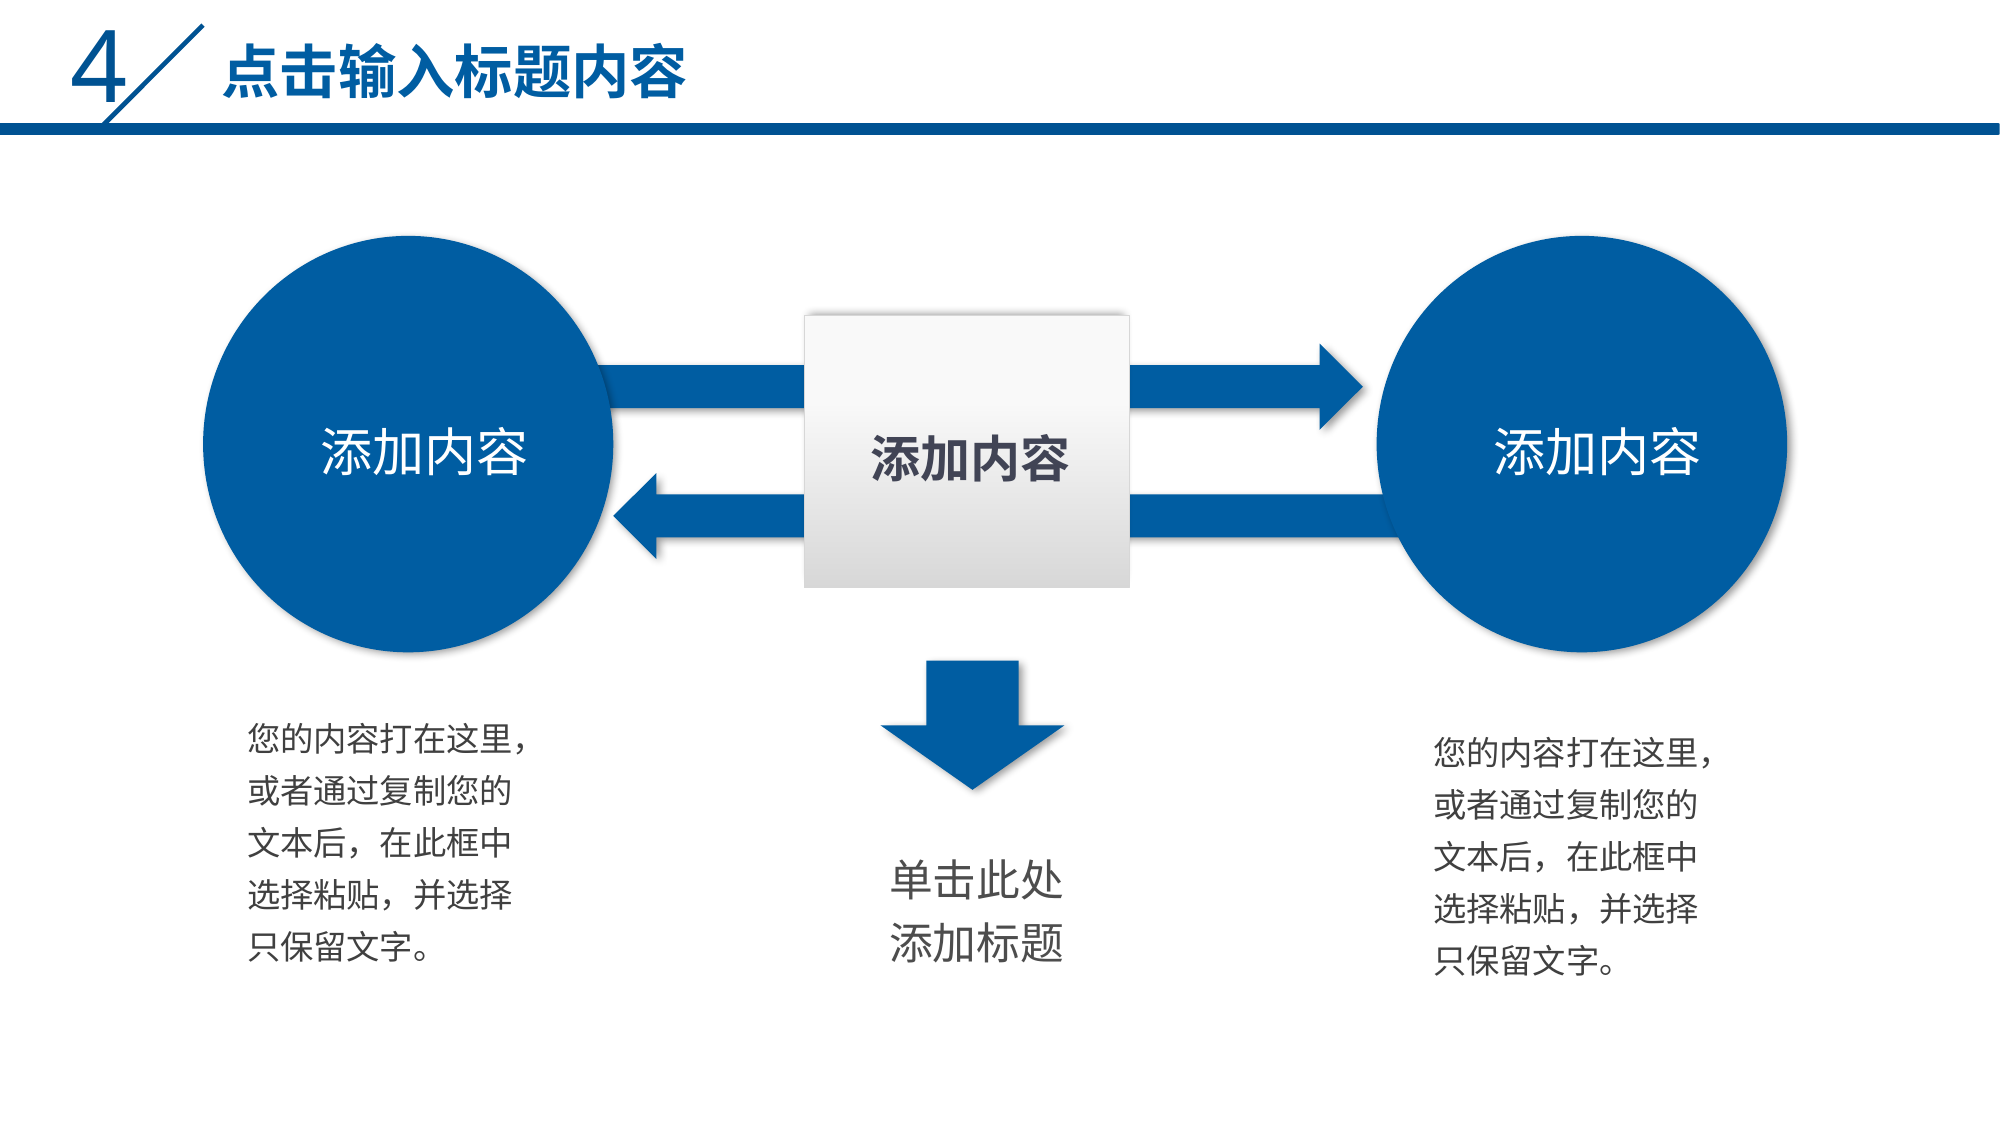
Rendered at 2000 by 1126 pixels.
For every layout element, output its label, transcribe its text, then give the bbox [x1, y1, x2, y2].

text_box 您的内容打在这里，或者通过复制您的文本后，在此框中选择粘贴，并选择只保留文字。 [226, 696, 566, 977]
text_box 单击此处添加标题 [868, 831, 1126, 979]
text_box [1130, 494, 1394, 538]
text_box 您的内容打在这里，或者通过复制您的文本后，在此框中选择粘贴，并选择只保留文字。 [1412, 710, 1752, 991]
text_box [880, 660, 1065, 790]
text_box 点击输入标题内容 [185, 27, 725, 113]
text_box 添加内容 [1376, 235, 1788, 653]
text_box 添加内容 [203, 235, 614, 653]
text_box [613, 473, 804, 559]
text_box 添加内容 [804, 315, 1130, 588]
text_box [1130, 343, 1363, 430]
text_box [607, 365, 804, 409]
